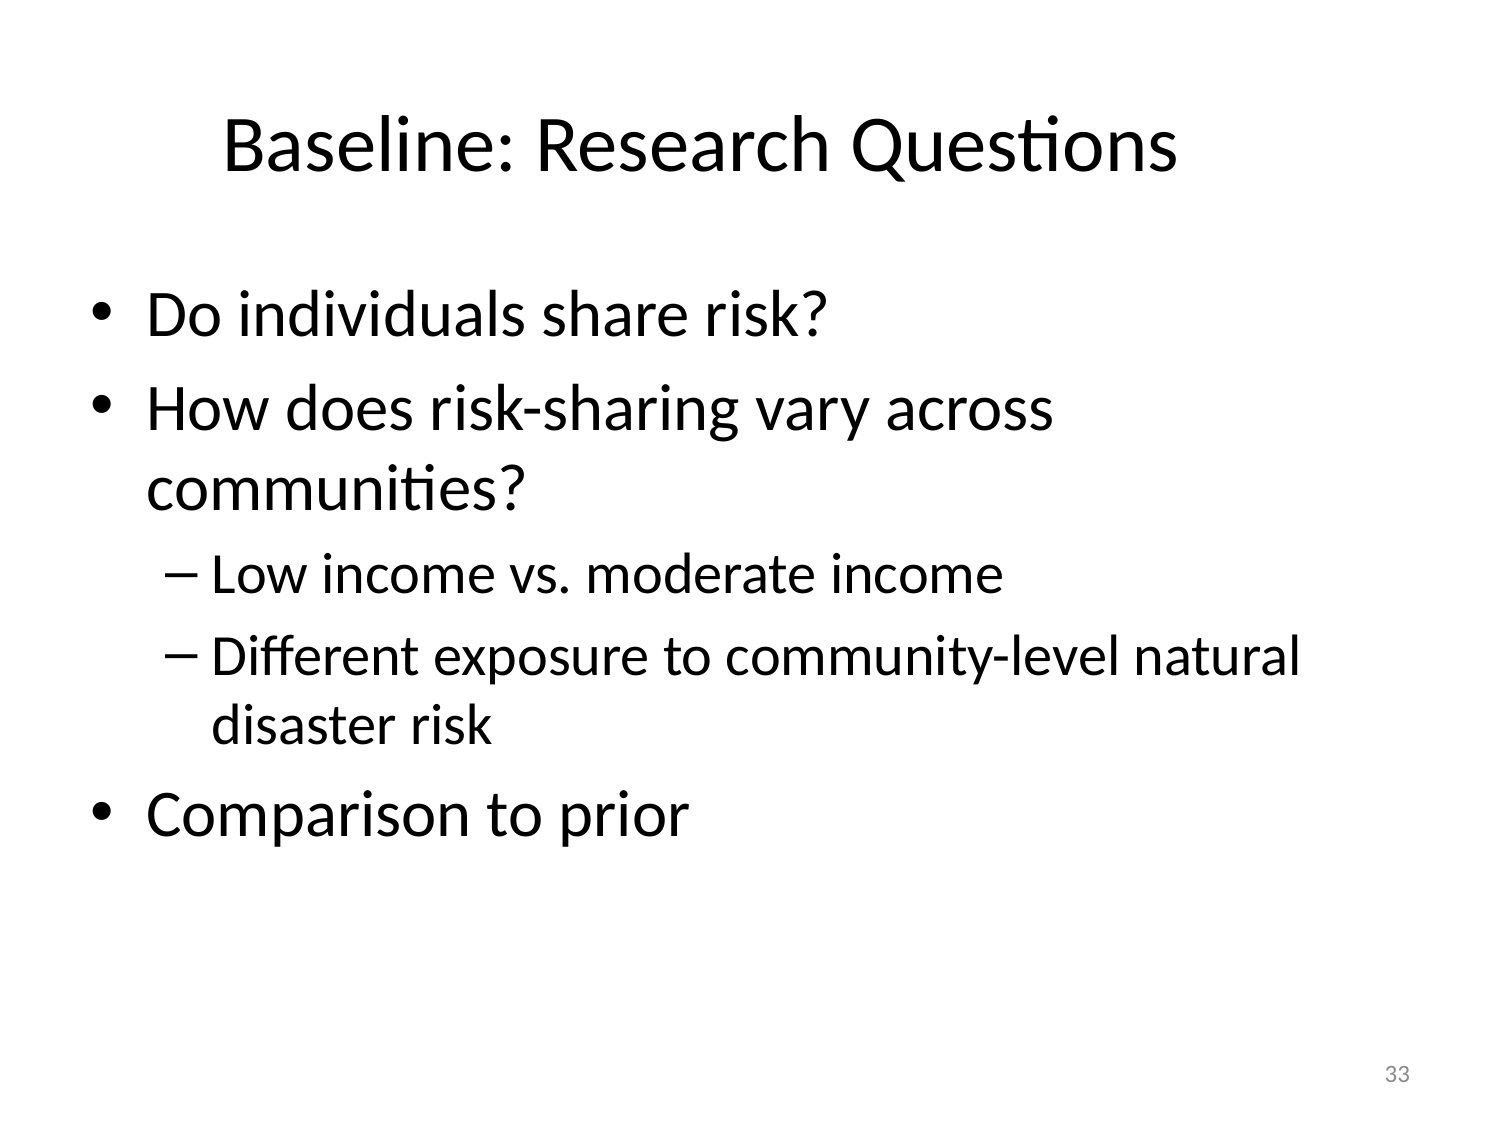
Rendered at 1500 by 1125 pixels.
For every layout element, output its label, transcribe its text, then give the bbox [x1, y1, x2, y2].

title Baseline: Research Questions [75, 45, 1425, 233]
list Do individuals share risk? How does risk-sharing vary across communities? Low income vs. moderate income Different exposure to community-level natural disaster risk Comparison to prior [75, 262, 1425, 1005]
slide_number 33 [1074, 1042, 1425, 1103]
